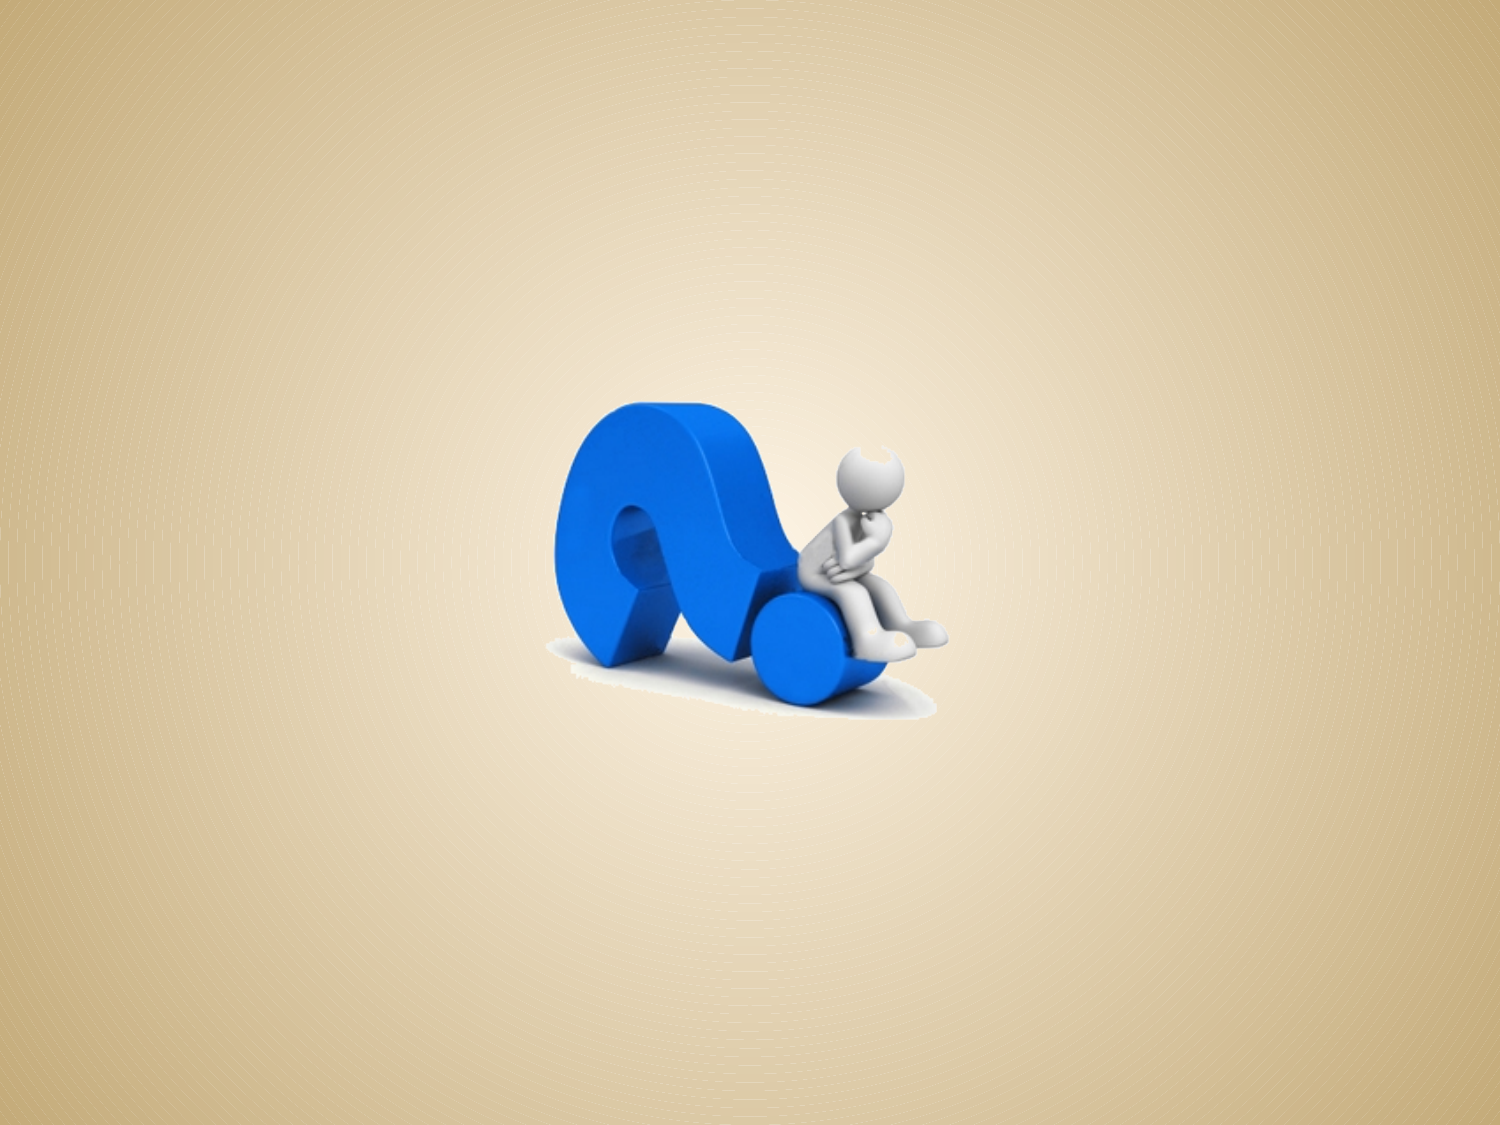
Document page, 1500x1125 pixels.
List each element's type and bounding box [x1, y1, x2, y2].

picture [490, 338, 1020, 764]
